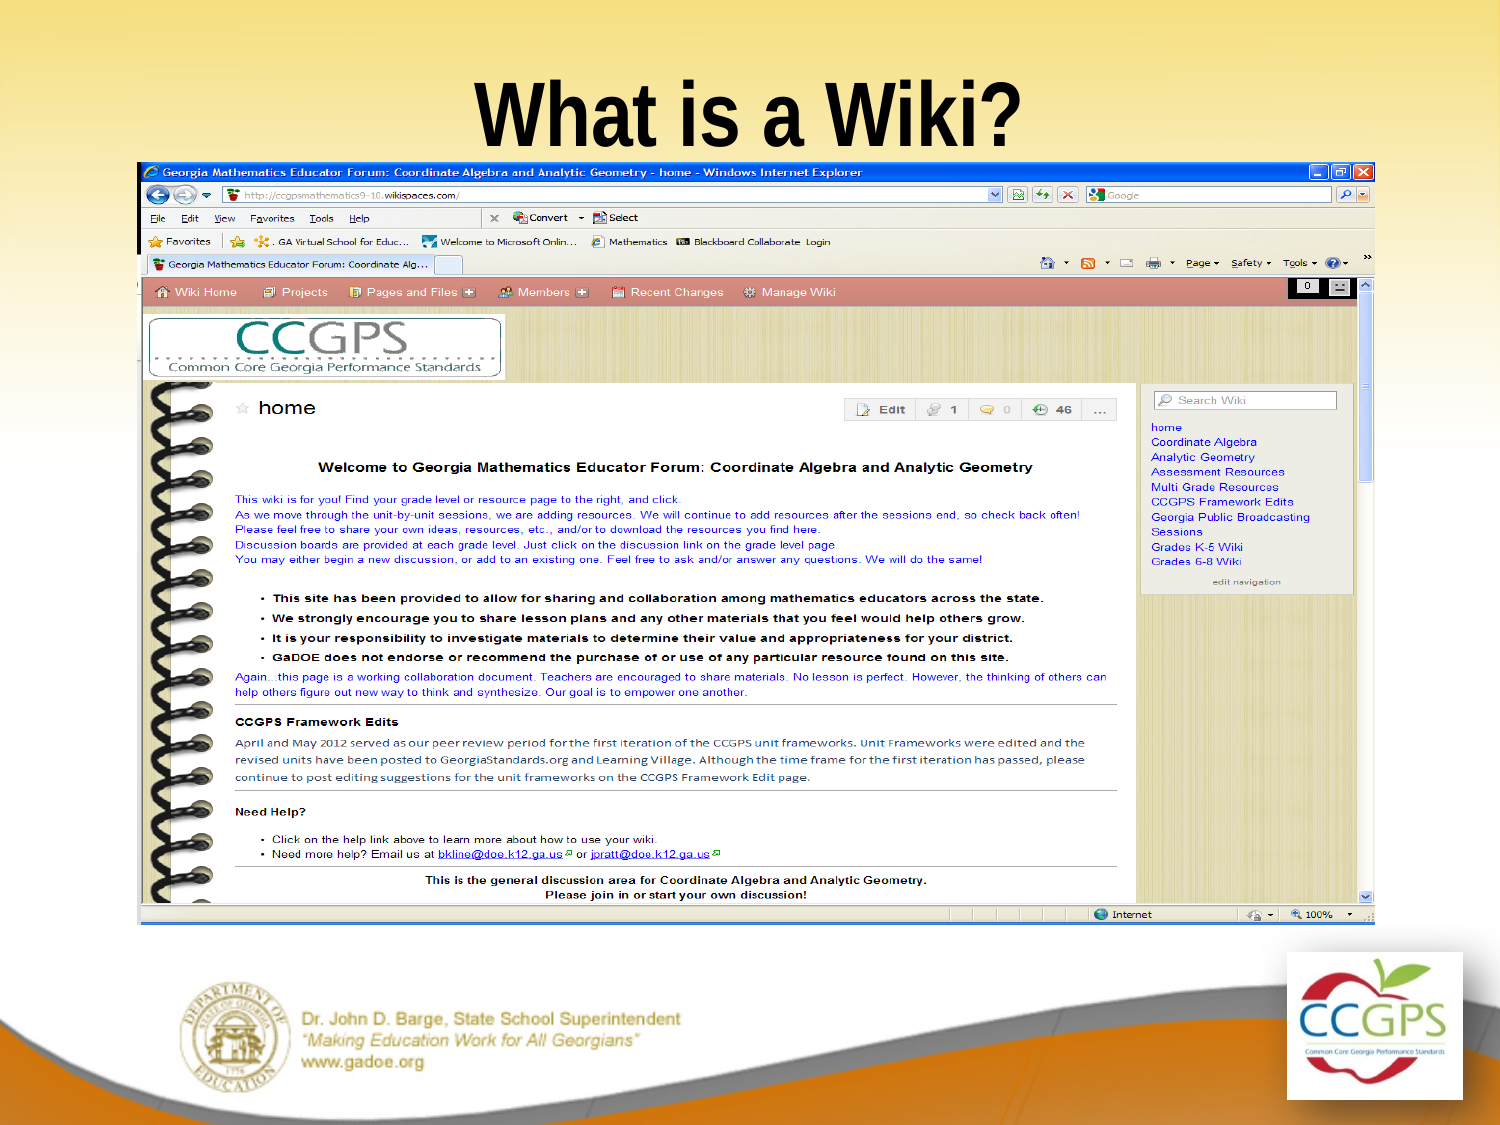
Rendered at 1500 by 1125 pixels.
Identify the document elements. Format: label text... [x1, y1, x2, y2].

title What is a Wiki? [74, 44, 1426, 176]
picture [0, 0, 1500, 1125]
